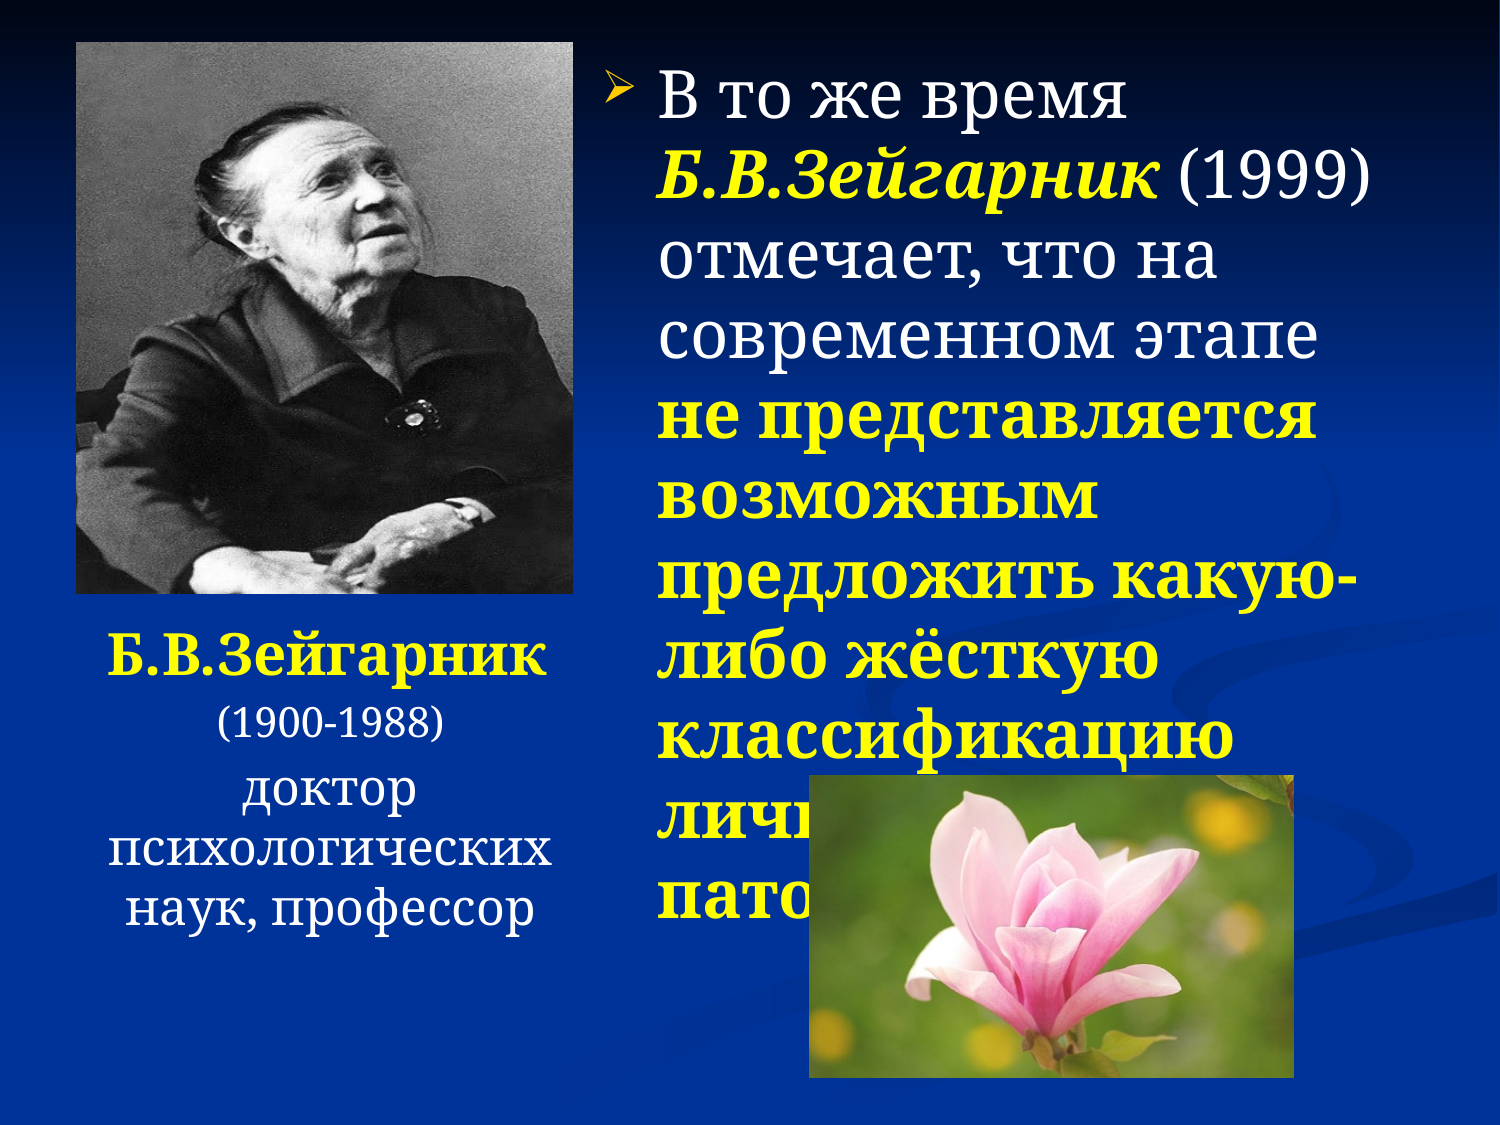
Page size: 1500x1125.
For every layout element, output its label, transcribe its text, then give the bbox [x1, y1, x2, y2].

picture [76, 42, 573, 594]
picture [808, 774, 1294, 1078]
list В то же время Б.В.Зейгарник (1999) отмечает, что на современном этапе не представляется возможным предложить какую-либо жёсткую классификацию личностной патологии. [586, 44, 1426, 1006]
list Б.В.Зейгарник (1900-1988) доктор психологических наук, профессор [52, 609, 609, 977]
